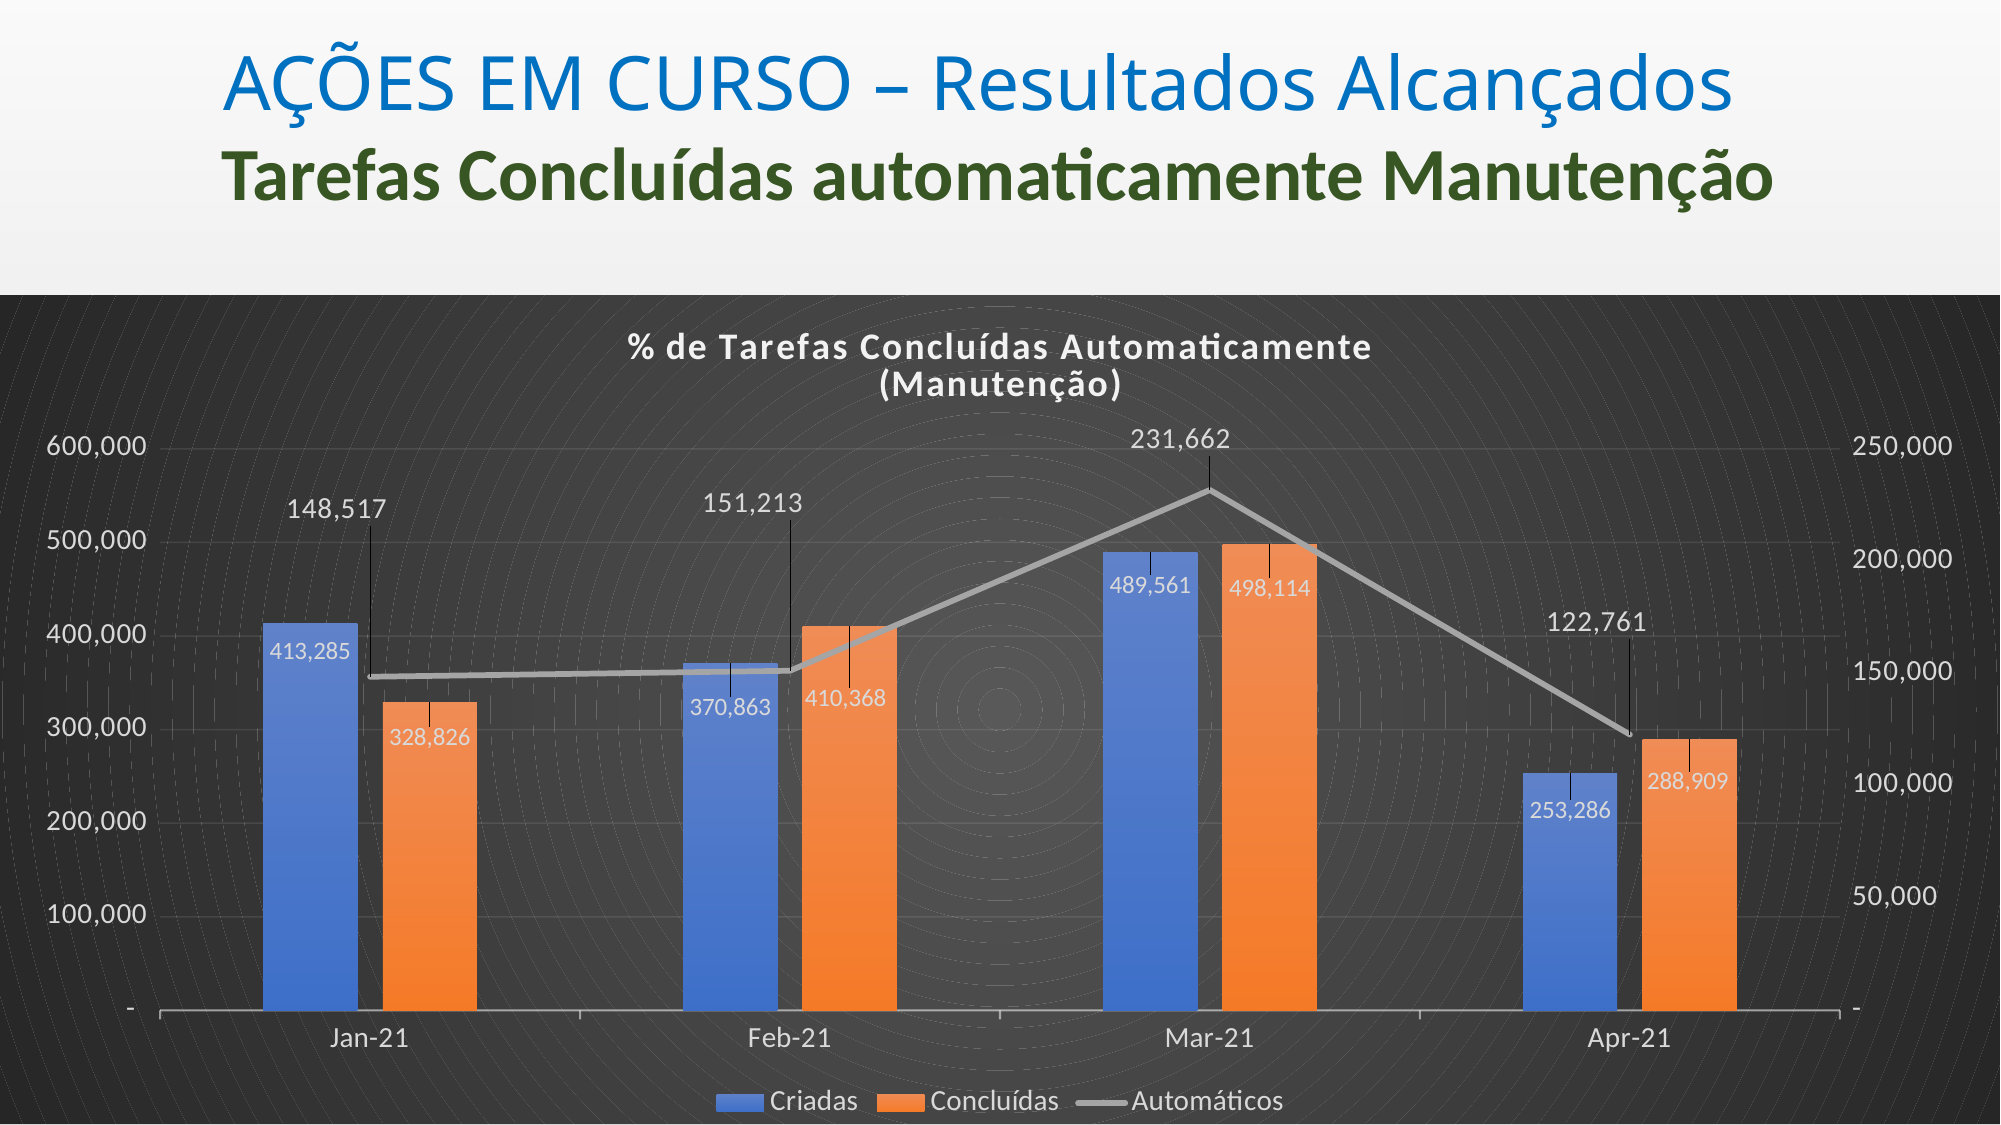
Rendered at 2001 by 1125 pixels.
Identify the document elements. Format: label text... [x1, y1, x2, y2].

chart [0, 295, 2000, 1124]
text_box AÇÕES EM CURSO – Resultados Alcançados Tarefas Concluídas automaticamente Manutenção [42, 27, 1955, 293]
